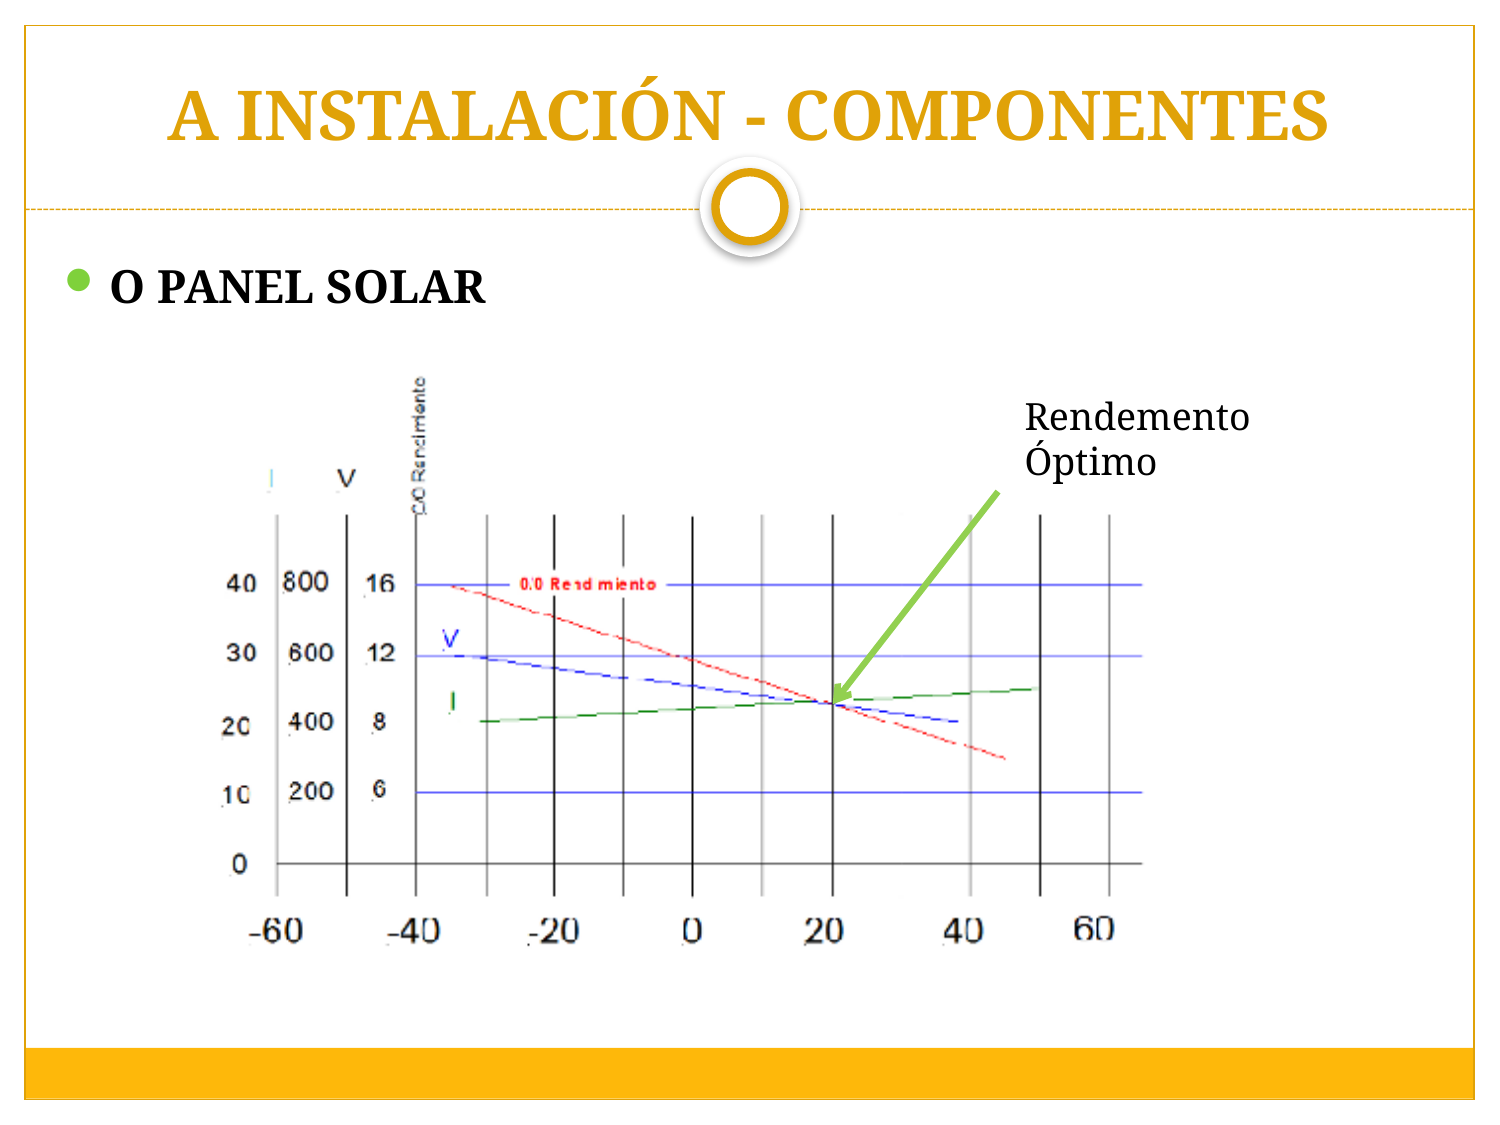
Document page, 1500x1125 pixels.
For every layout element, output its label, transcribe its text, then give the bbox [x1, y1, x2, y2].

list O PANEL SOLAR [49, 250, 1445, 1001]
title A INSTALACIÓN - COMPONENTES [49, 37, 1450, 162]
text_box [206, 361, 1365, 966]
